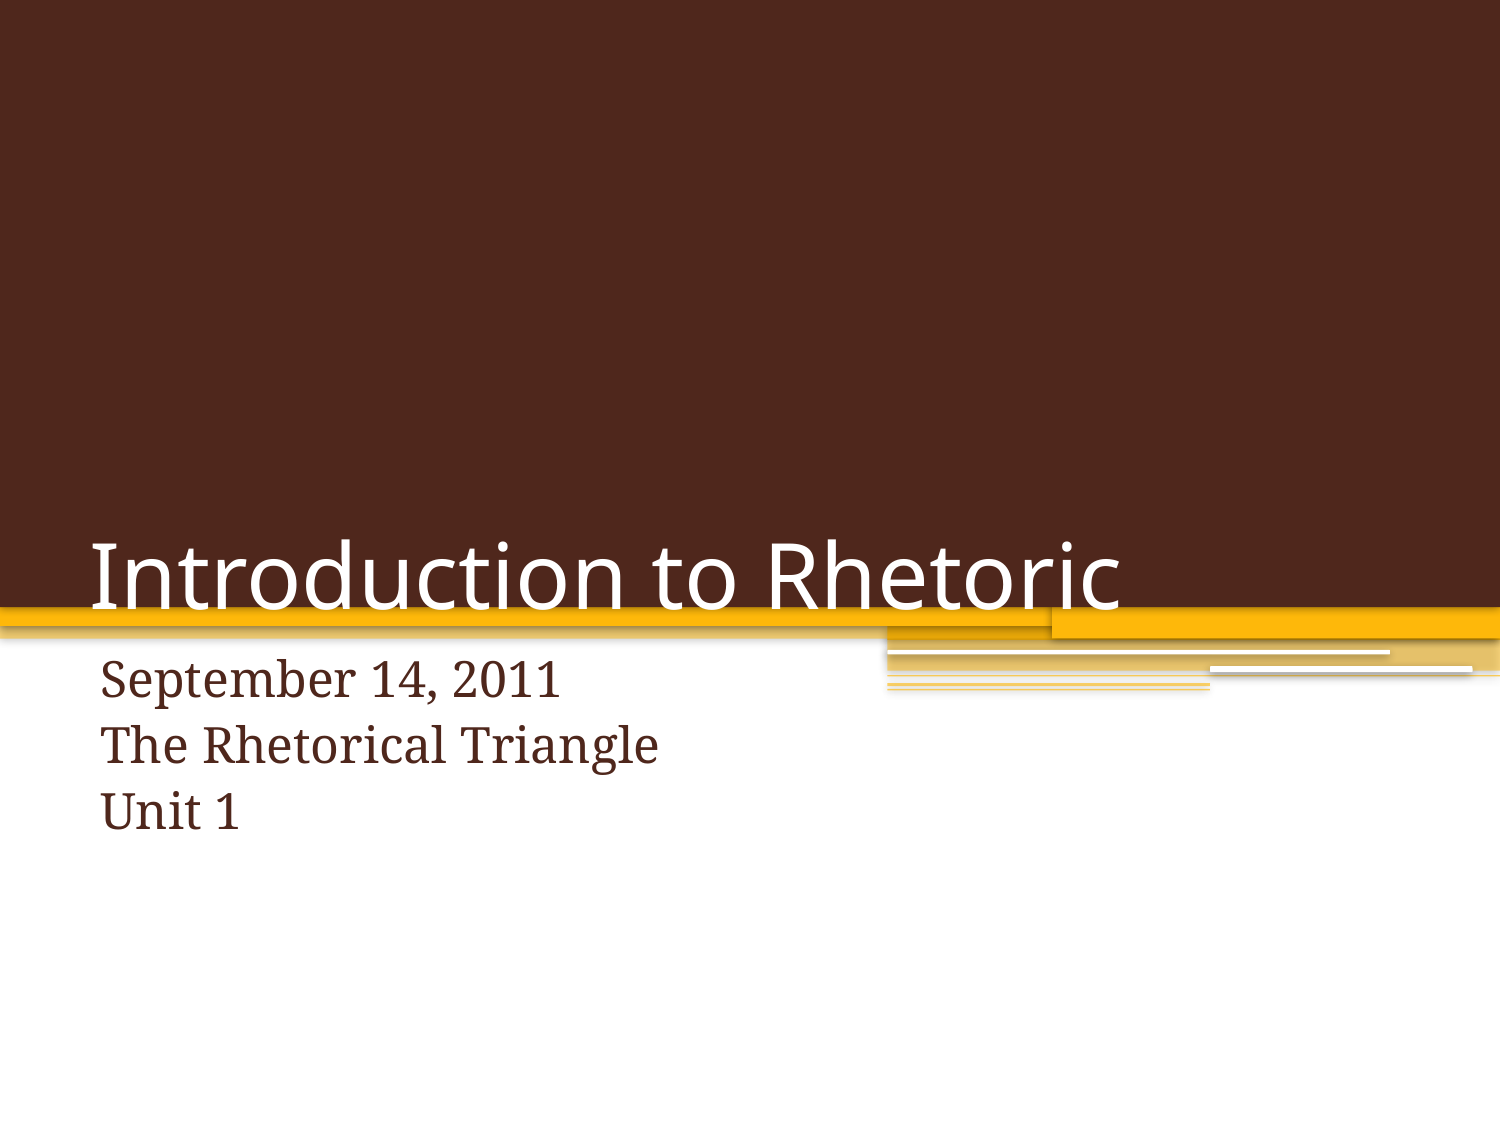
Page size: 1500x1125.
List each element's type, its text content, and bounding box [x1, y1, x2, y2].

subtitle September 14, 2011 The Rhetorical Triangle Unit 1 [75, 639, 888, 928]
title Introduction to Rhetoric [75, 394, 1463, 636]
